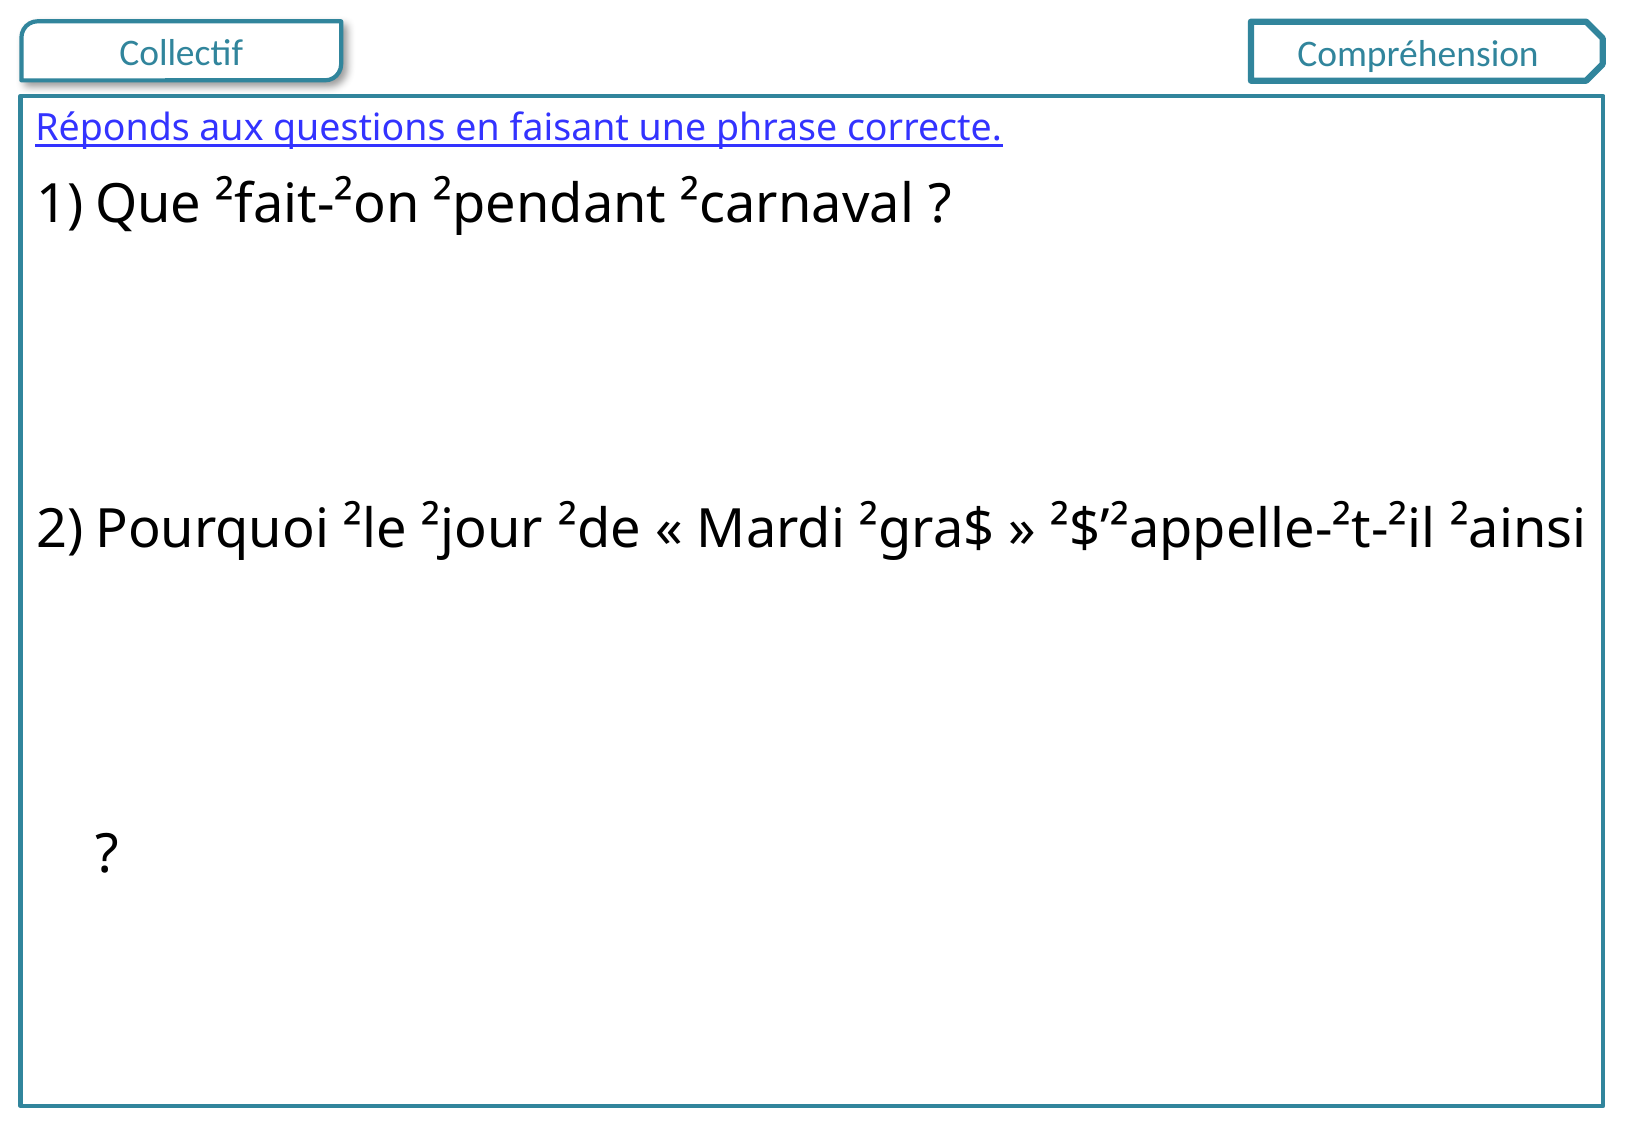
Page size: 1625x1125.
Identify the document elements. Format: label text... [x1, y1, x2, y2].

list Réponds aux questions en faisant une phrase correcte. [18, 94, 1605, 1108]
list Que ²fait-²on ²pendant ²carnaval ? Pourquoi ²le ²jour ²de « Mardi ²gra$ » ²$’²appelle-²t-²il ²ainsi ? Quand ²a ²lieu ²le ²carnaval ? [21, 160, 1604, 1106]
list Compréhension [1251, 21, 1585, 81]
